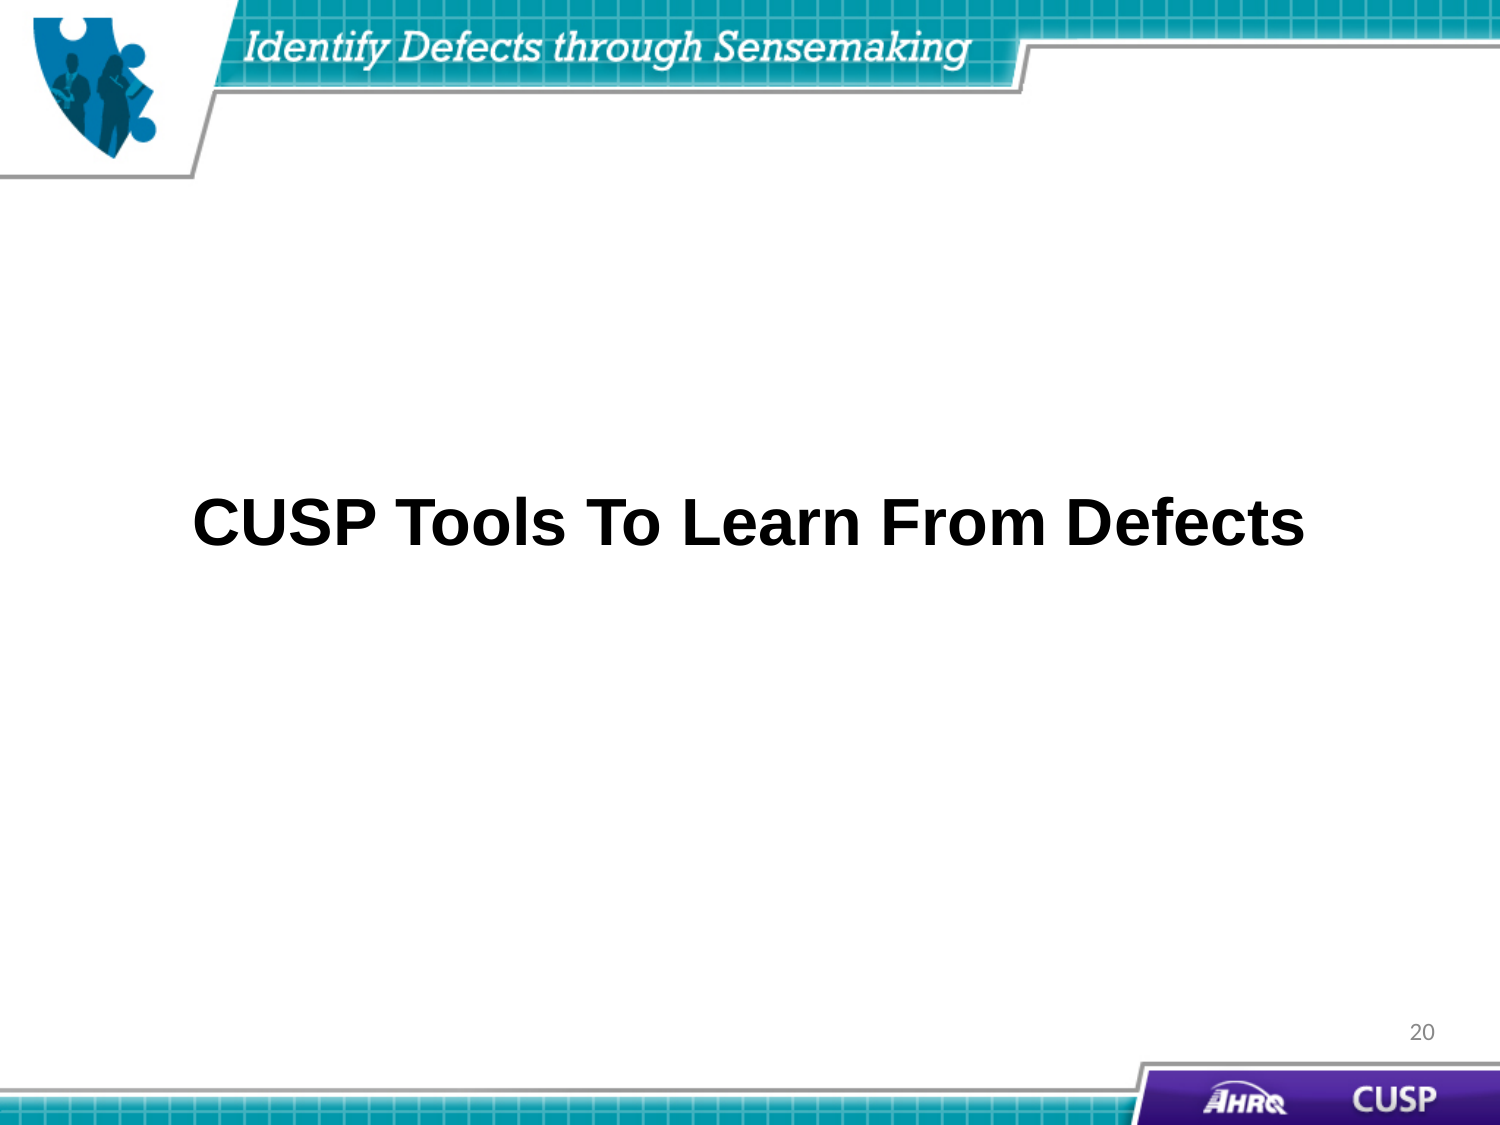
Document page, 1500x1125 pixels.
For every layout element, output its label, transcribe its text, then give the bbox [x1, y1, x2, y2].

slide_number 20 [1100, 999, 1450, 1060]
picture [0, 0, 1500, 1125]
title CUSP Tools To Learn From Defects [74, 424, 1426, 613]
